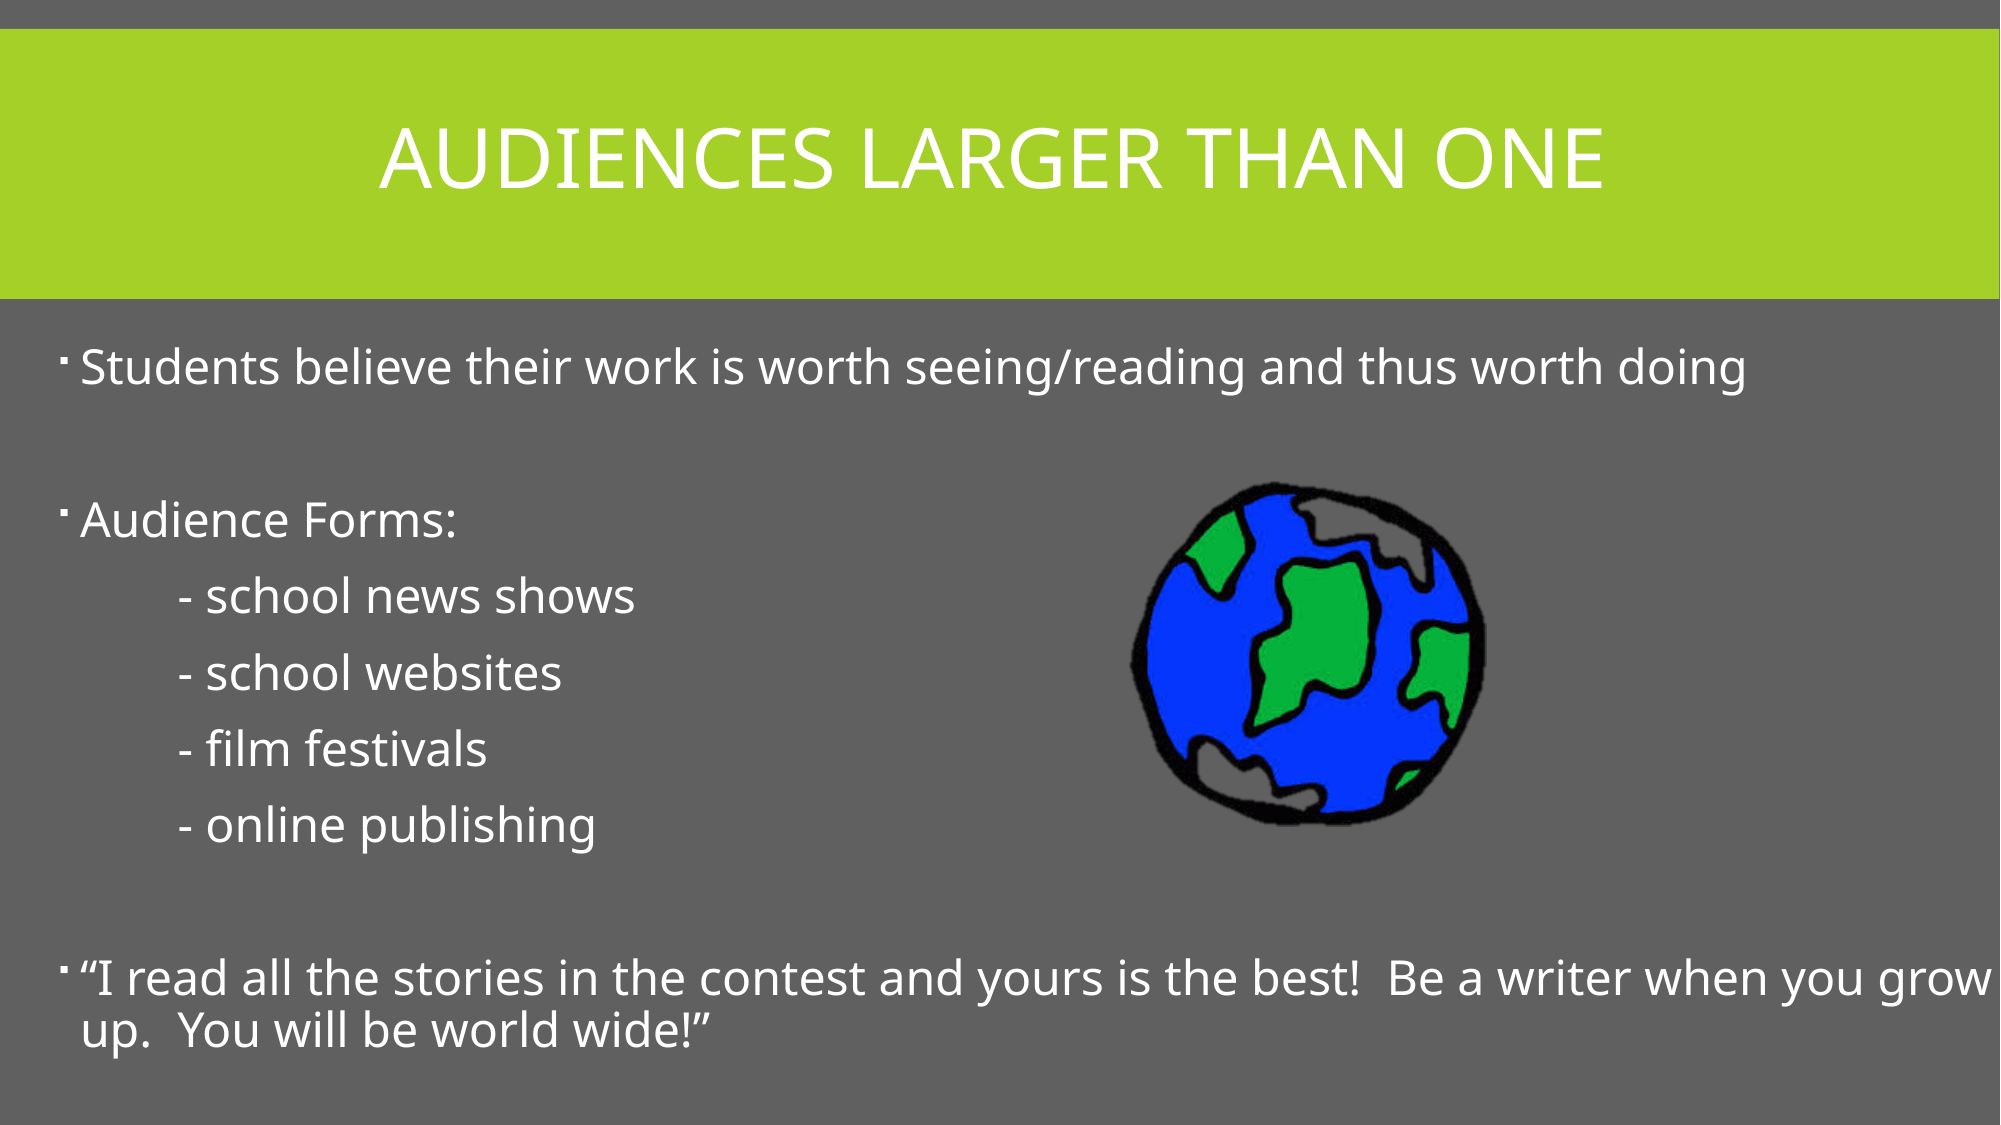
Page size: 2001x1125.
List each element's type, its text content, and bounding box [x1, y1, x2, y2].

picture [1129, 480, 1487, 827]
text_box [753, 0, 1163, 204]
title Audiences larger than one [364, 39, 670, 287]
title Audiences larger than one [1188, 39, 1777, 287]
list Students believe their work is worth seeing/reading and thus worth doing Audience Forms: - school news shows - school websites - film festivals - online publishing “I read all the stories in the contest and yours is the best! Be a writer when you grow up. You will be world wide!” [38, 335, 2000, 1125]
text_box [670, 0, 1188, 349]
